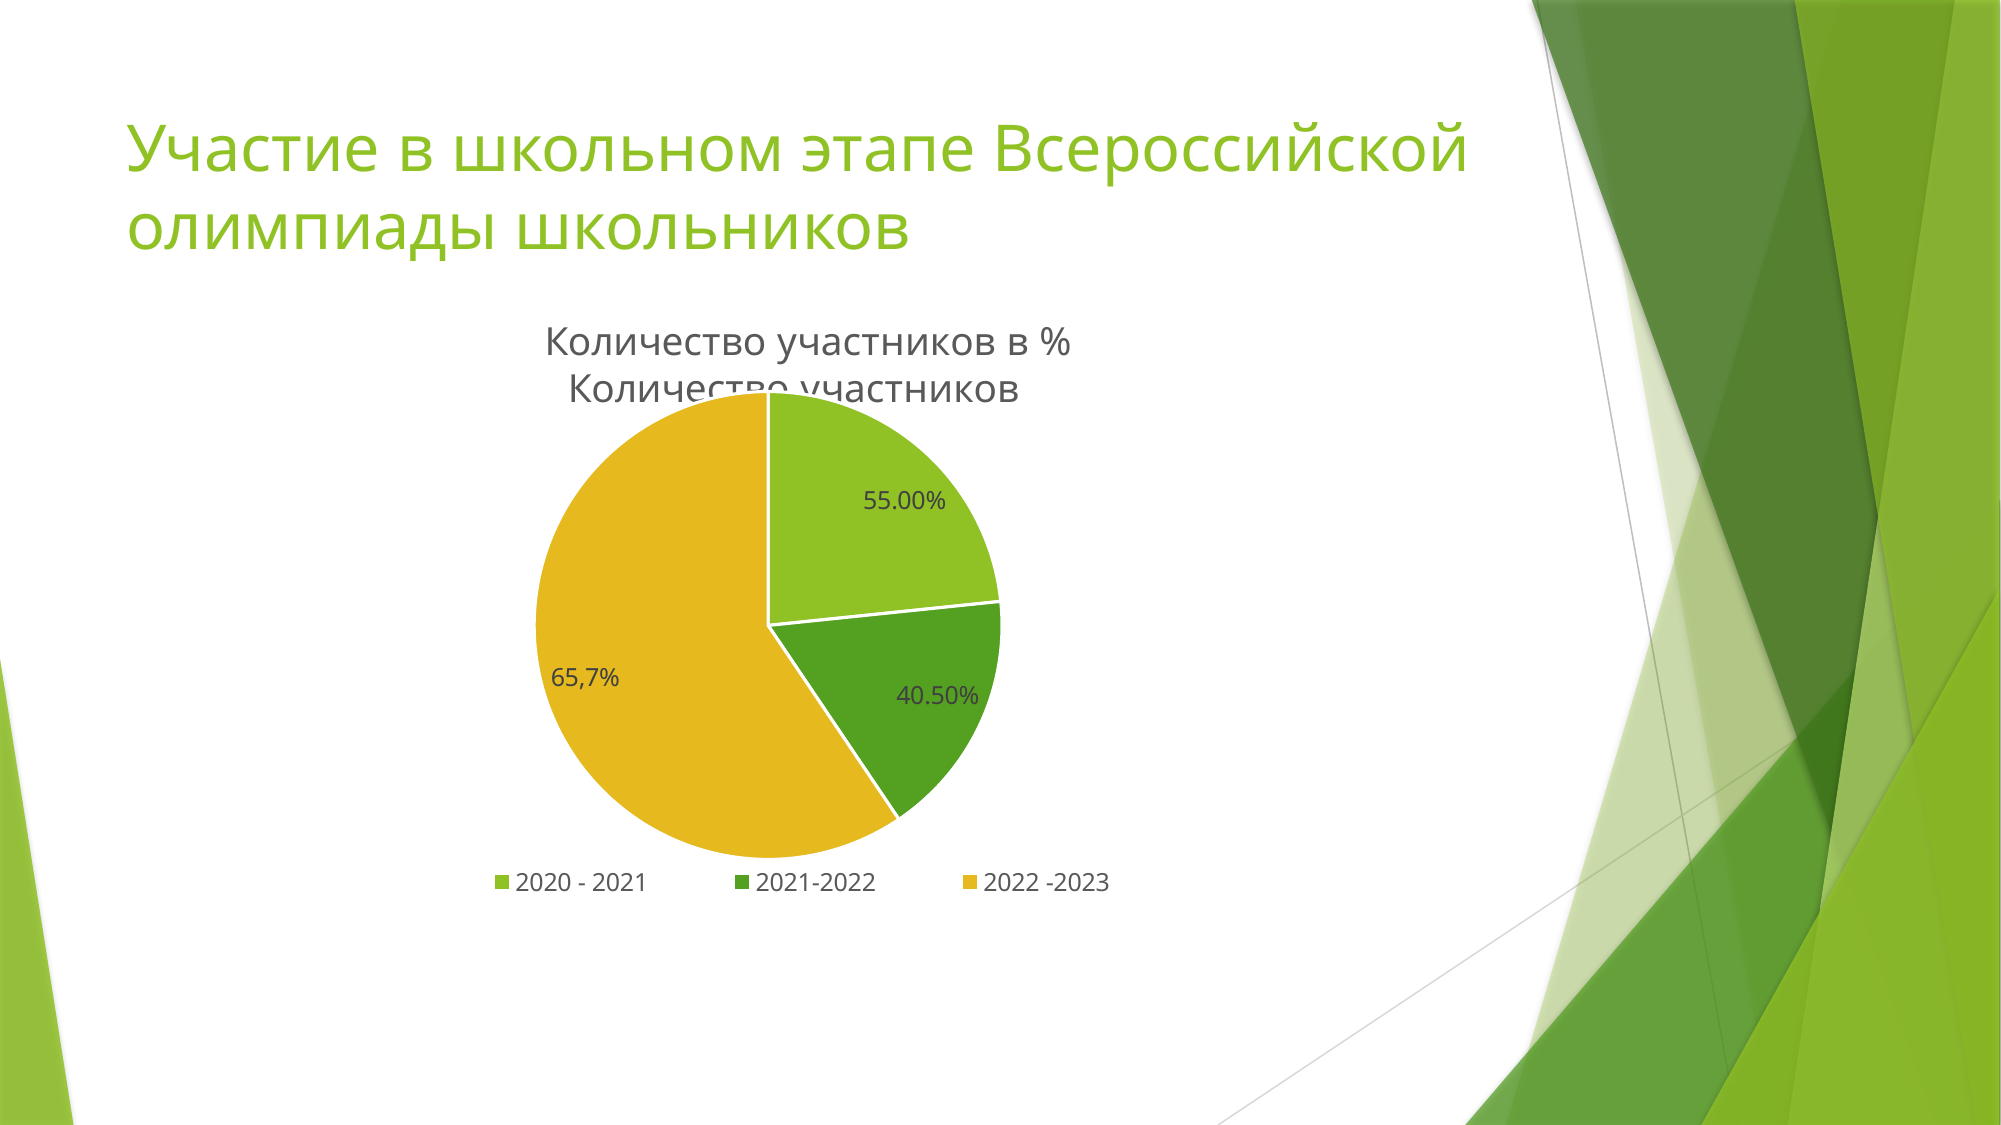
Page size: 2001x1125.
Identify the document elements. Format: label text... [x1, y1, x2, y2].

chart [149, 280, 1438, 984]
title Участие в школьном этапе Всероссийской олимпиады школьников [111, 99, 1522, 317]
